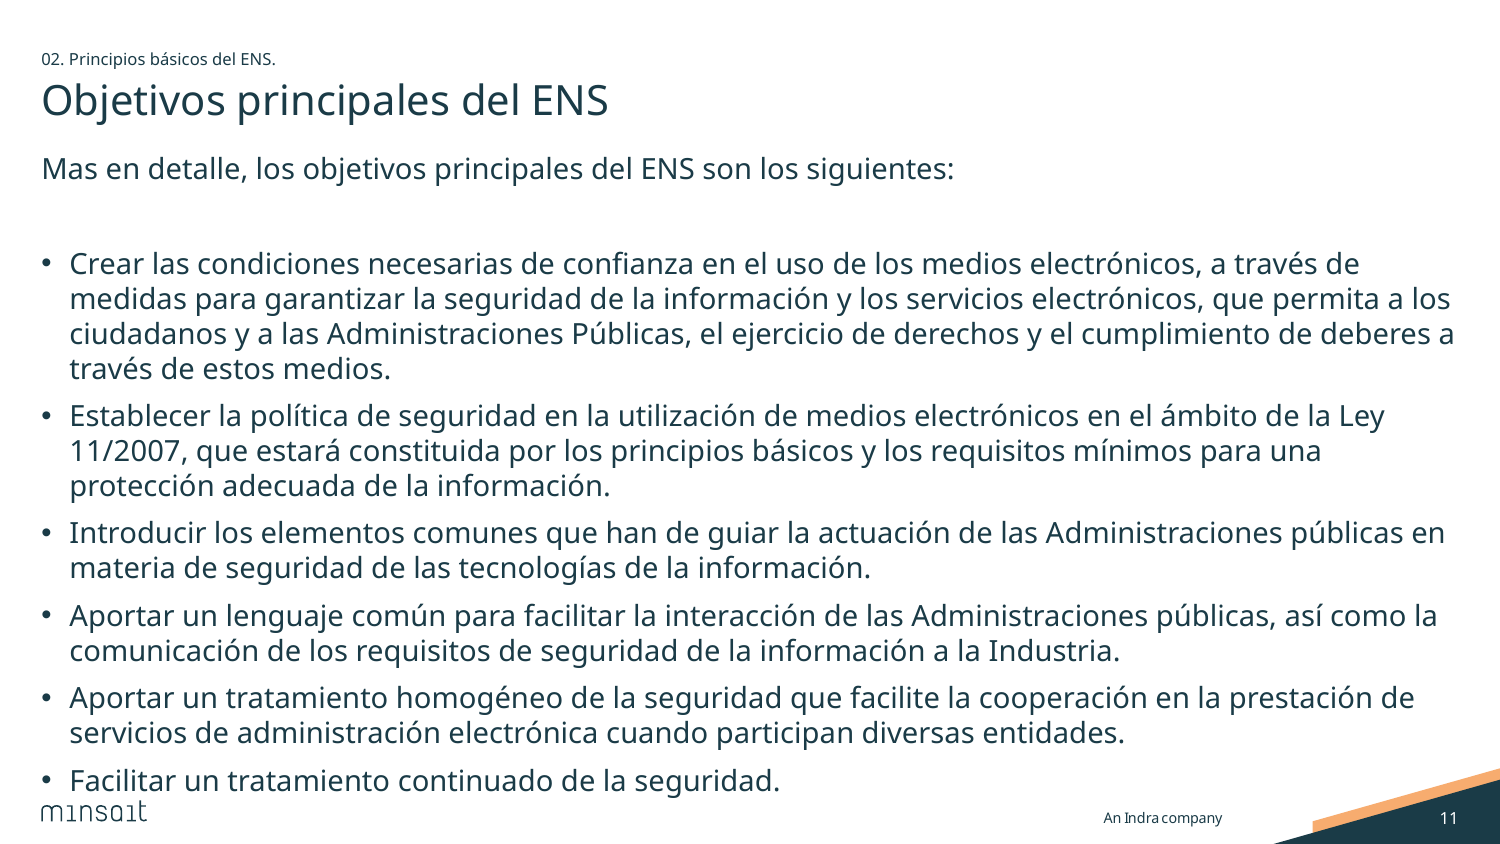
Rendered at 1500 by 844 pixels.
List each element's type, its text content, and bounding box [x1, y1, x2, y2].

title Objetivos principales del ENS [41, 79, 1459, 150]
list 02. Principios básicos del ENS. [41, 43, 1459, 75]
text_box Mas en detalle, los objetivos principales del ENS son los siguientes: Crear las condiciones necesarias de confianza en el uso de los medios electrónicos, a través de medidas para garantizar la seguridad de la información y los servicios electrónicos, que permita a los ciudadanos y a las Administraciones Públicas, el ejercicio de derechos y el cumplimiento de deberes a través de estos medios. Establecer la política de seguridad en la utilización de medios electrónicos en el ámbito de la Ley 11/2007, que estará constituida por los principios básicos y los requisitos mínimos para una protección adecuada de la información. Introducir los elementos comunes que han de guiar la actuación de las Administraciones públicas en materia de seguridad de las tecnologías de la información. Aportar un lenguaje común para facilitar la interacción de las Administraciones públicas, así como la comunicación de los requisitos de seguridad de la información a la Industria. Aportar un tratamiento homogéneo de la seguridad que facilite la cooperación en la prestación de servicios de administración electrónica cuando participan diversas entidades. Facilitar un tratamiento continuado de la seguridad. [41, 150, 1459, 436]
